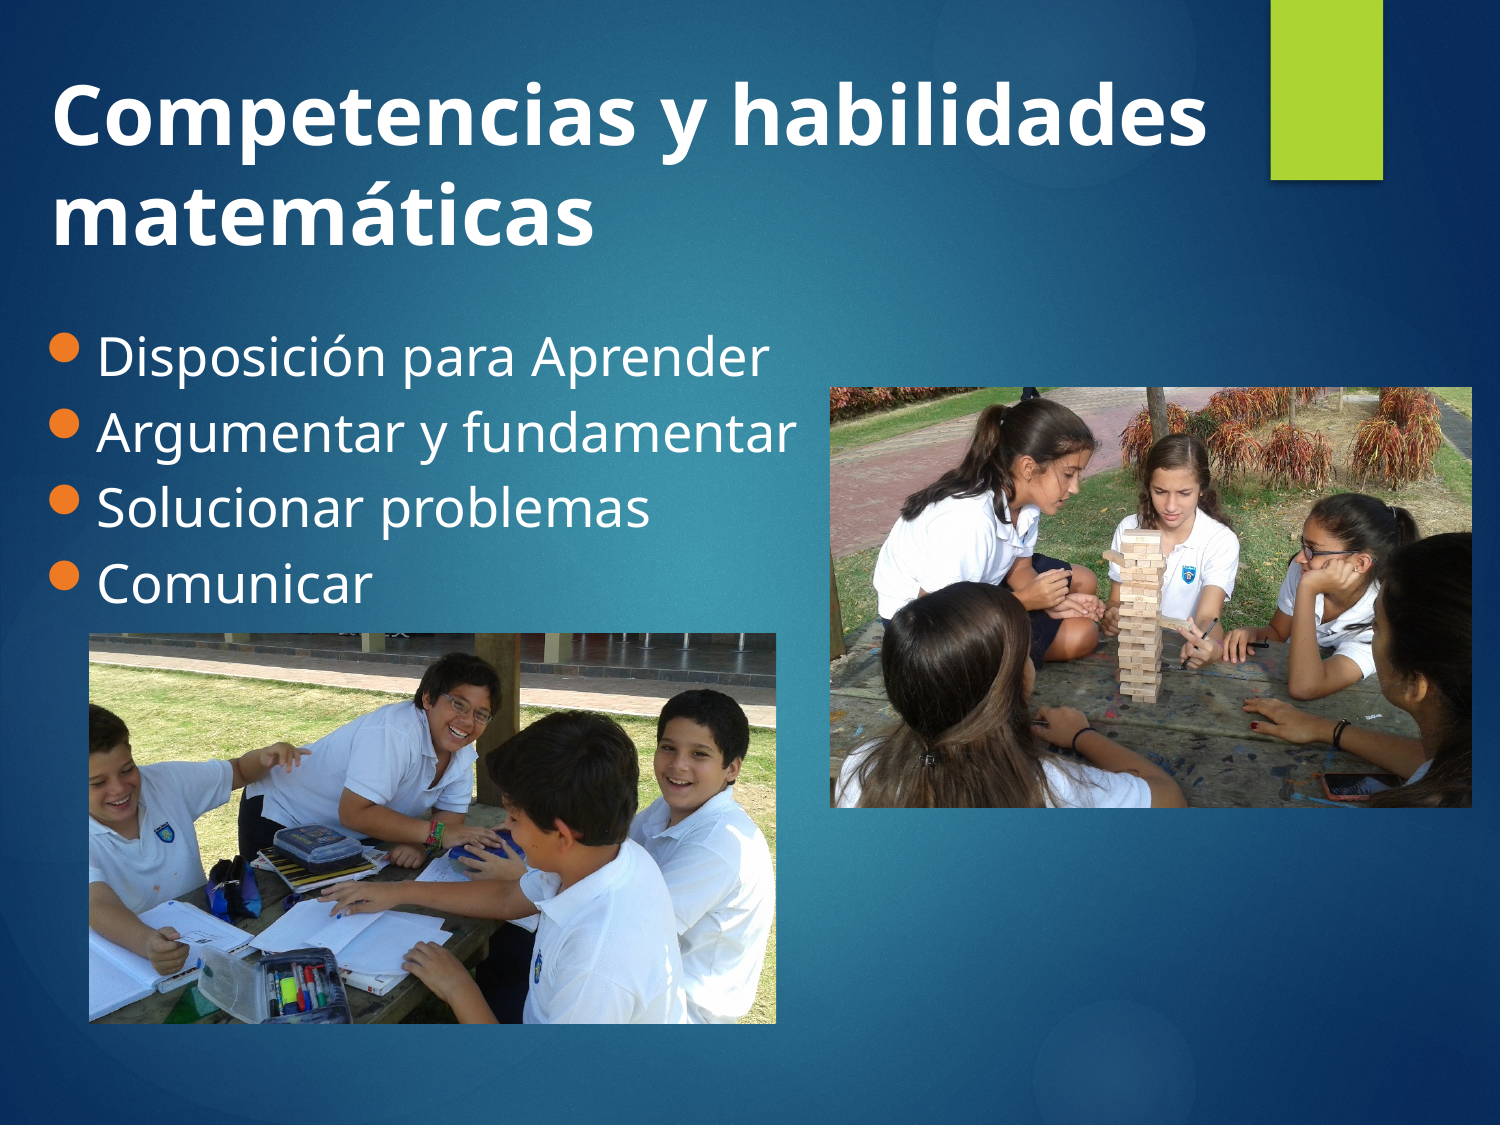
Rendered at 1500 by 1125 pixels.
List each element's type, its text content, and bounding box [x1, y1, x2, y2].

title Competencias y habilidades matemáticas [35, 54, 1465, 270]
picture [88, 633, 777, 1024]
picture [829, 387, 1473, 808]
text_box Disposición para Aprender Argumentar y fundamentar Solucionar problemas Comunicar [30, 314, 836, 763]
